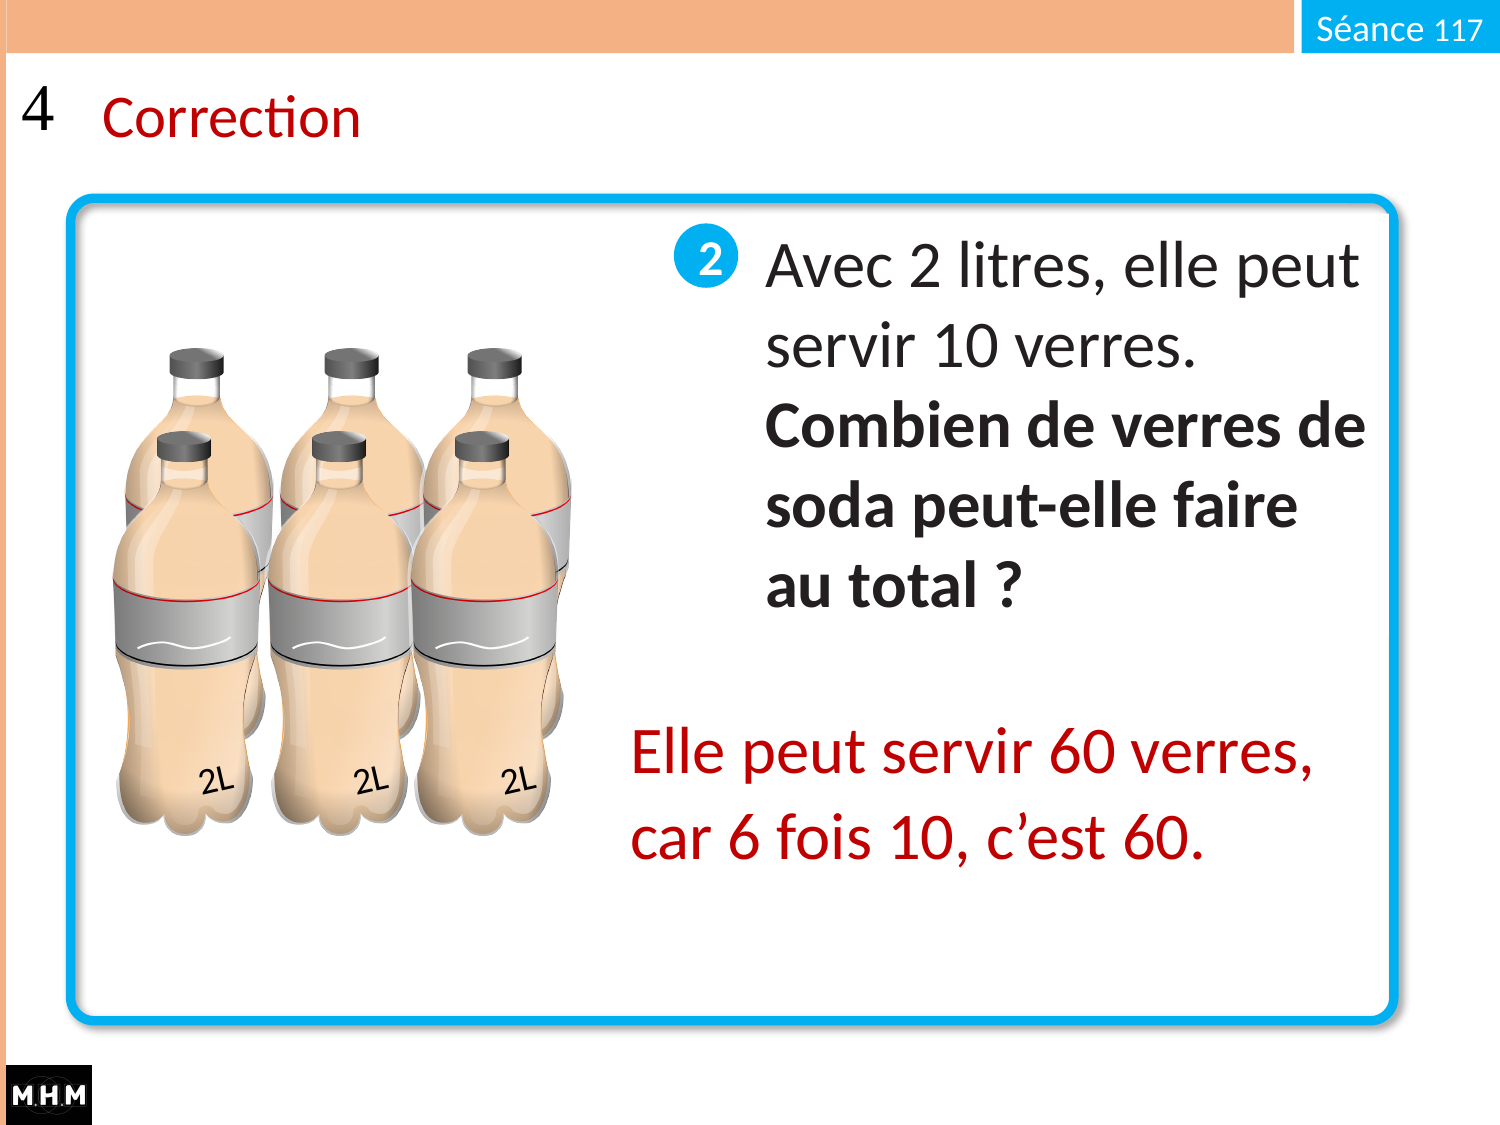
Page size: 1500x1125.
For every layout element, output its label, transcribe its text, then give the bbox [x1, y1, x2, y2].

text_box [69, 197, 1395, 1022]
picture [6, 1065, 92, 1125]
title Correction [87, 32, 1382, 158]
text_box Avec 2 litres, elle peut servir 10 verres. Combien de verres de soda peut-elle faire au total ? [749, 213, 1389, 635]
text_box 2 [672, 222, 740, 289]
text_box Elle peut servir 60 verres, car 6 fois 10, c’est 60. [614, 694, 1364, 912]
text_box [70, 348, 610, 836]
